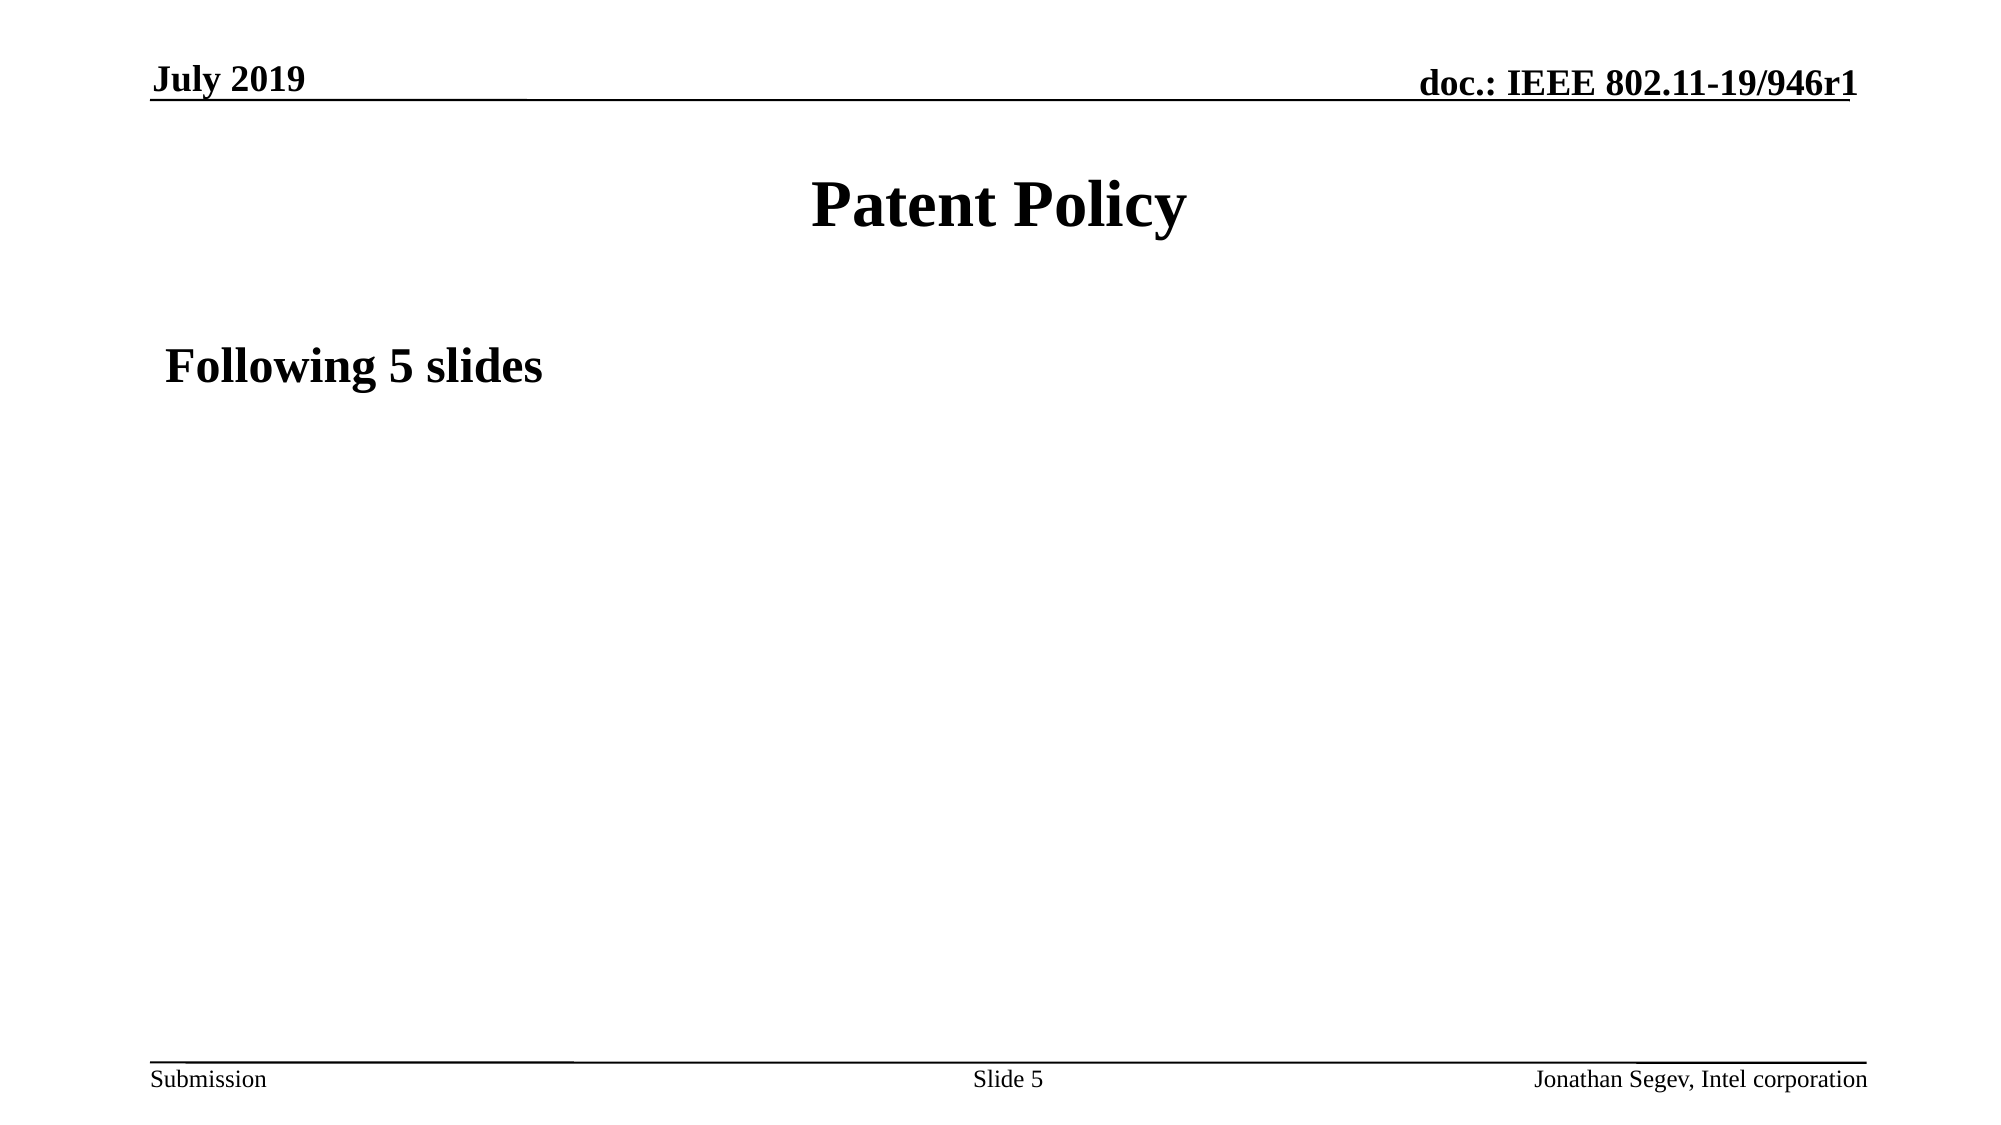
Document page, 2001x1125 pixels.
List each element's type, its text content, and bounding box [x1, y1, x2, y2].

footer Jonathan Segev, Intel corporation [1171, 1061, 1869, 1093]
title Patent Policy [149, 112, 1850, 288]
slide_number Slide 5 [950, 1061, 1067, 1123]
list Following 5 slides [149, 324, 1850, 1000]
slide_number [152, 54, 563, 100]
